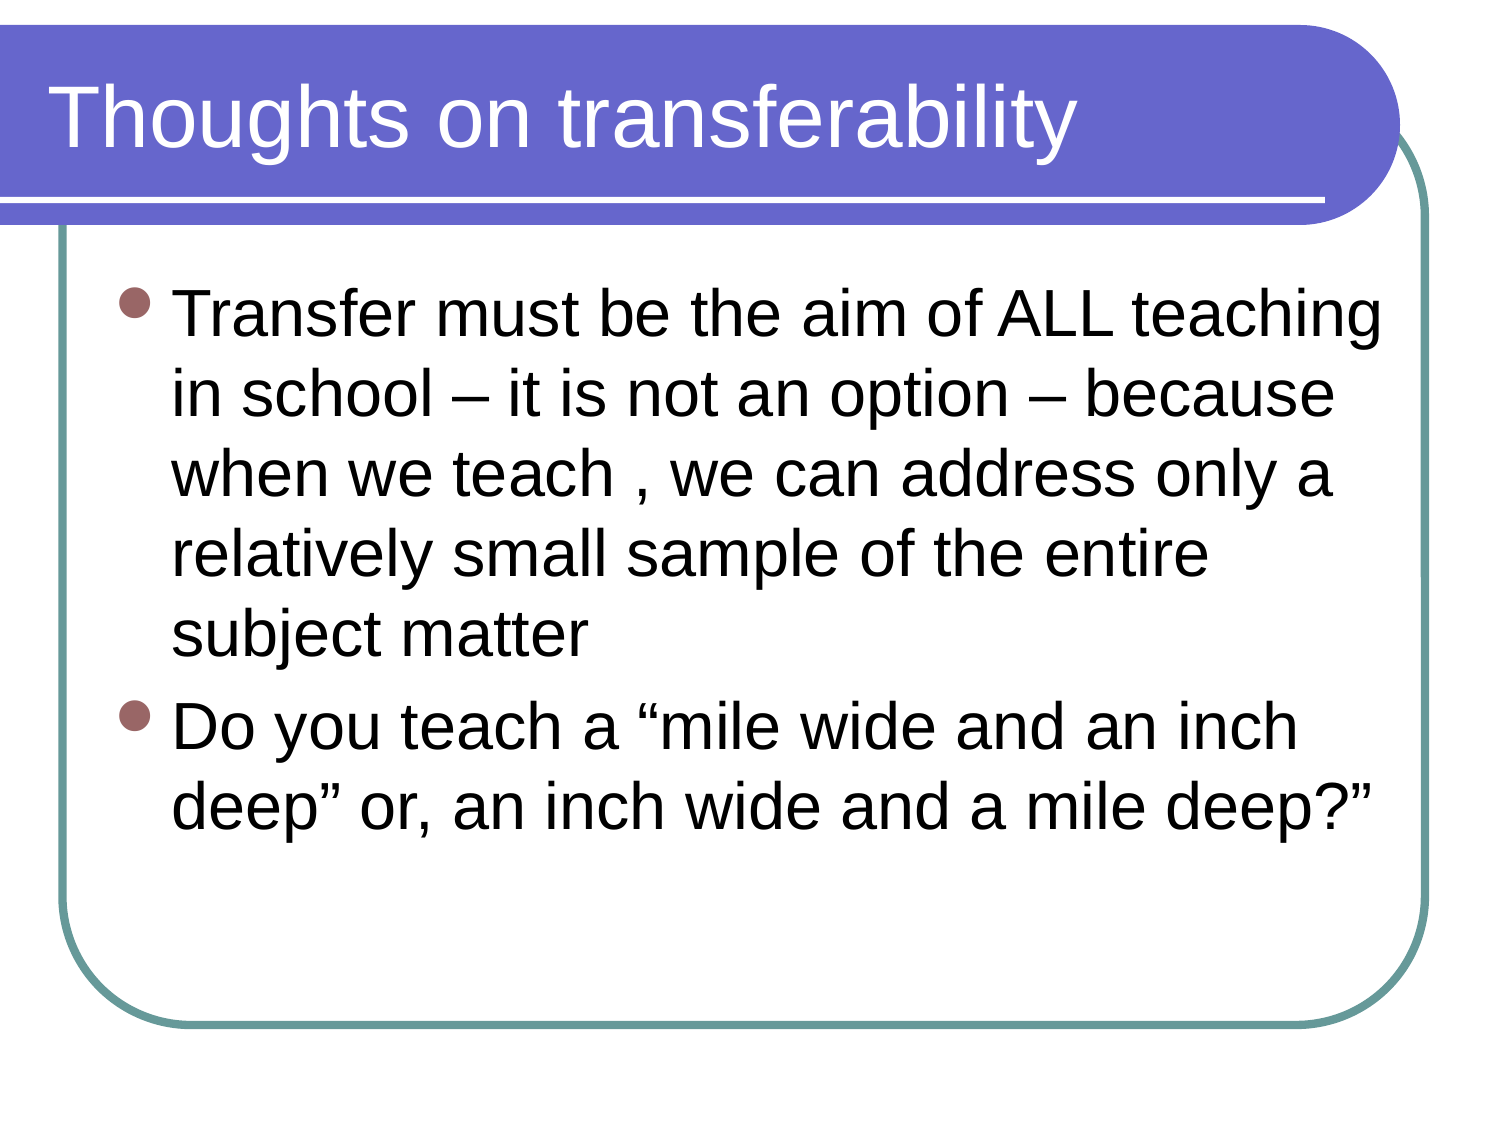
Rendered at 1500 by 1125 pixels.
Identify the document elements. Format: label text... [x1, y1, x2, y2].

list Transfer must be the aim of ALL teaching in school – it is not an option – because when we teach , we can address only a relatively small sample of the entire subject matter Do you teach a “mile wide and an inch deep” or, an inch wide and a mile deep?” [99, 262, 1401, 988]
title Thoughts on transferability [31, 37, 1348, 188]
